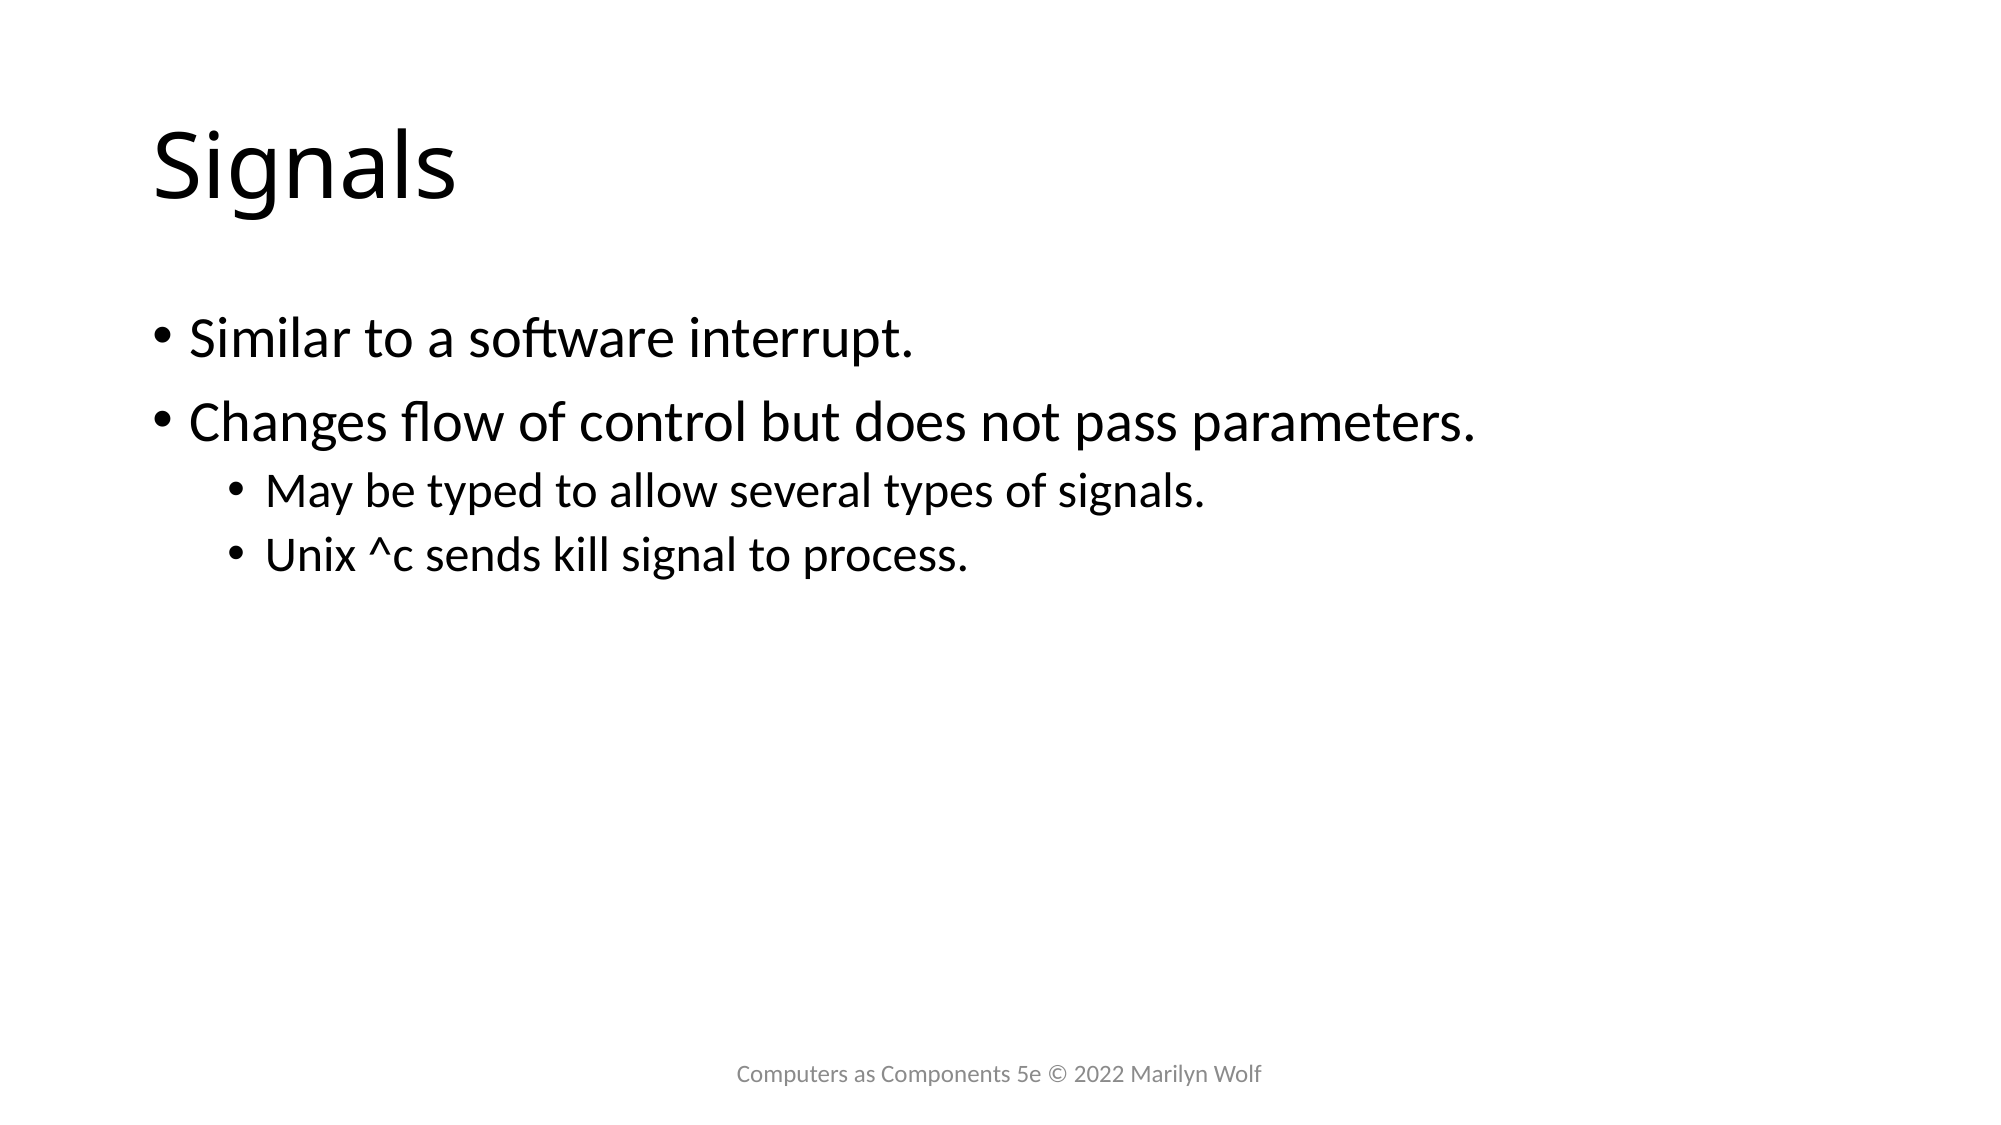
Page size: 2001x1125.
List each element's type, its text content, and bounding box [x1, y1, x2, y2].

list Similar to a software interrupt. Changes flow of control but does not pass parameters. May be typed to allow several types of signals. Unix ^c sends kill signal to process. [137, 299, 1863, 1014]
footer Computers as Components 5e © 2022 Marilyn Wolf [662, 1042, 1338, 1103]
title Signals [137, 59, 1863, 278]
